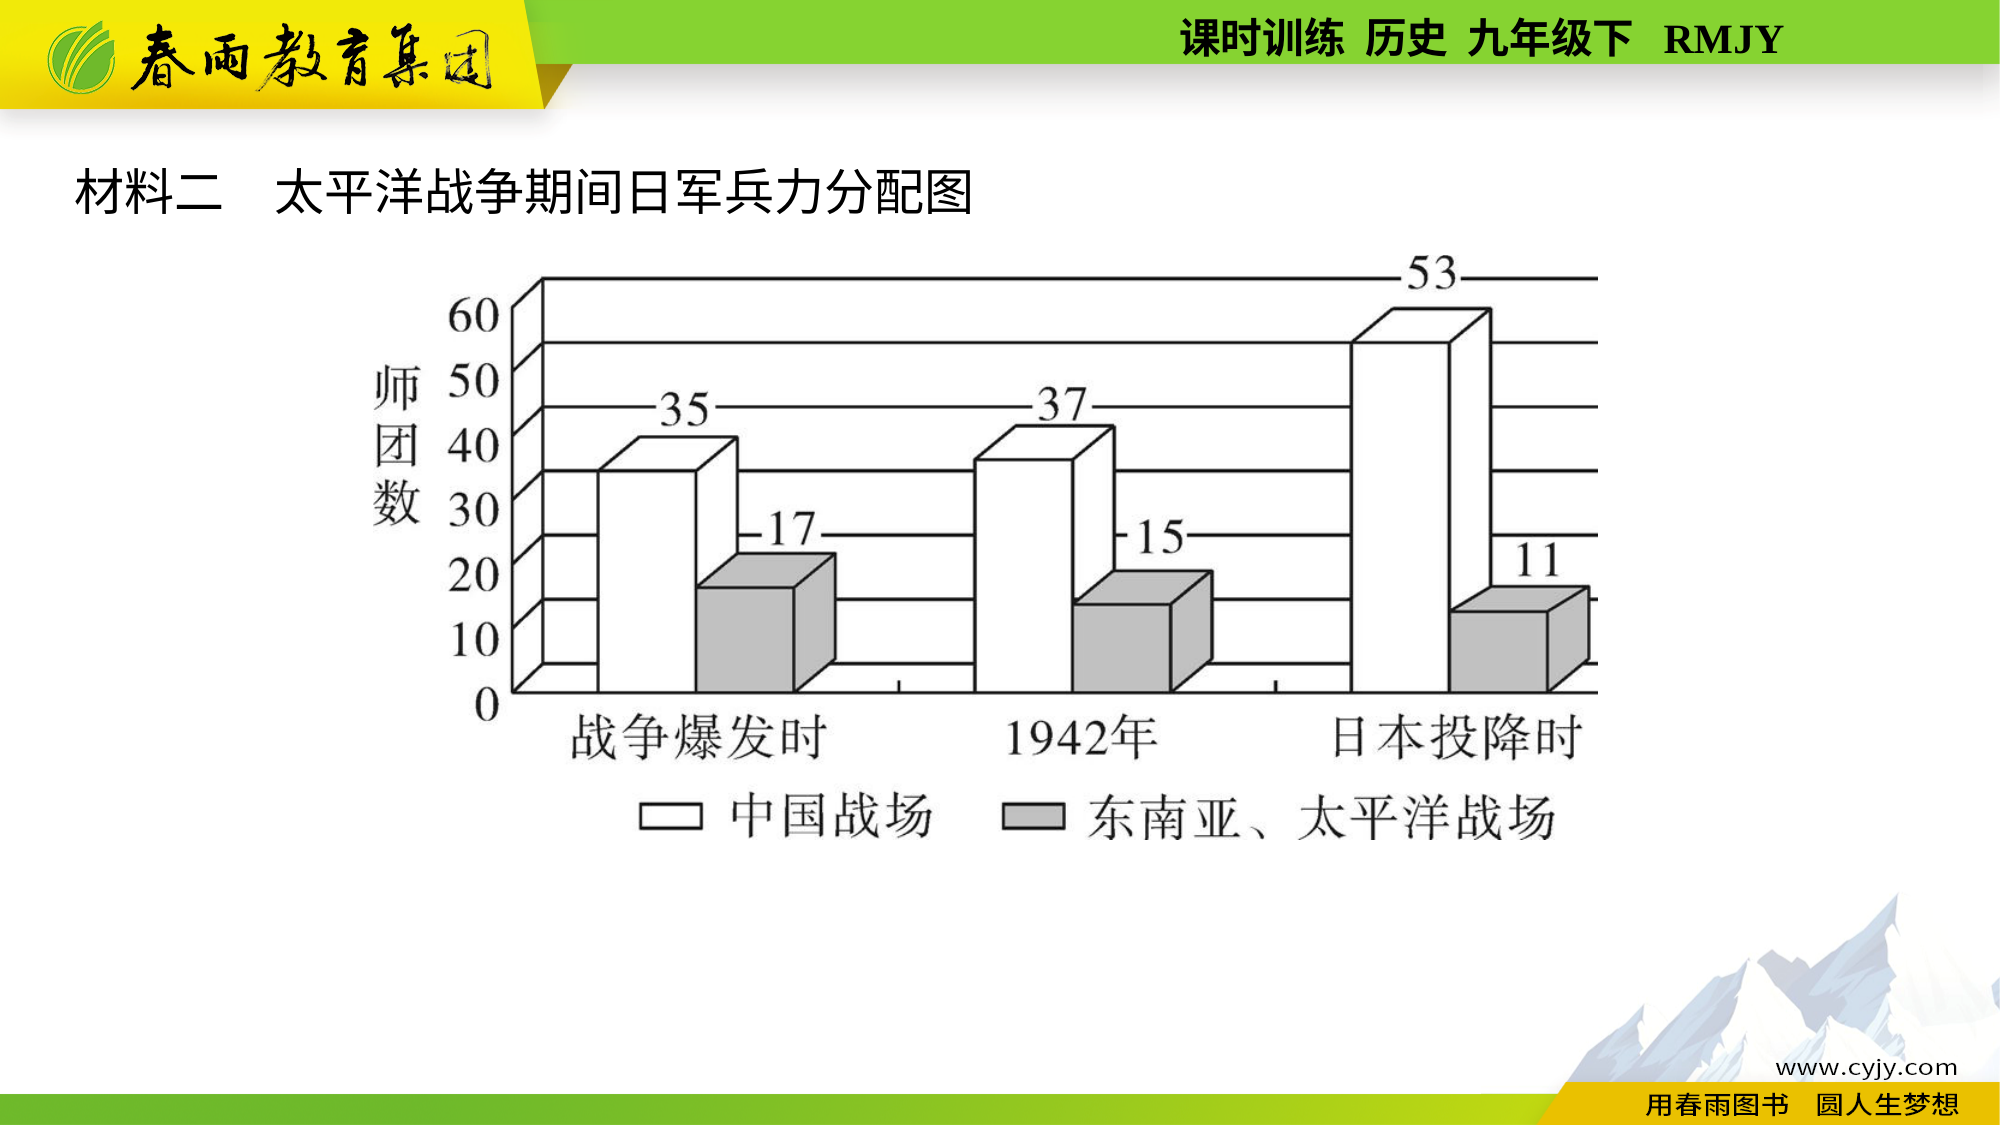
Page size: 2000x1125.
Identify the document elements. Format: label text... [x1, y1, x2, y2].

picture [0, 0, 2000, 1125]
list 材料二 太平洋战争期间日军兵力分配图 [59, 122, 1944, 217]
